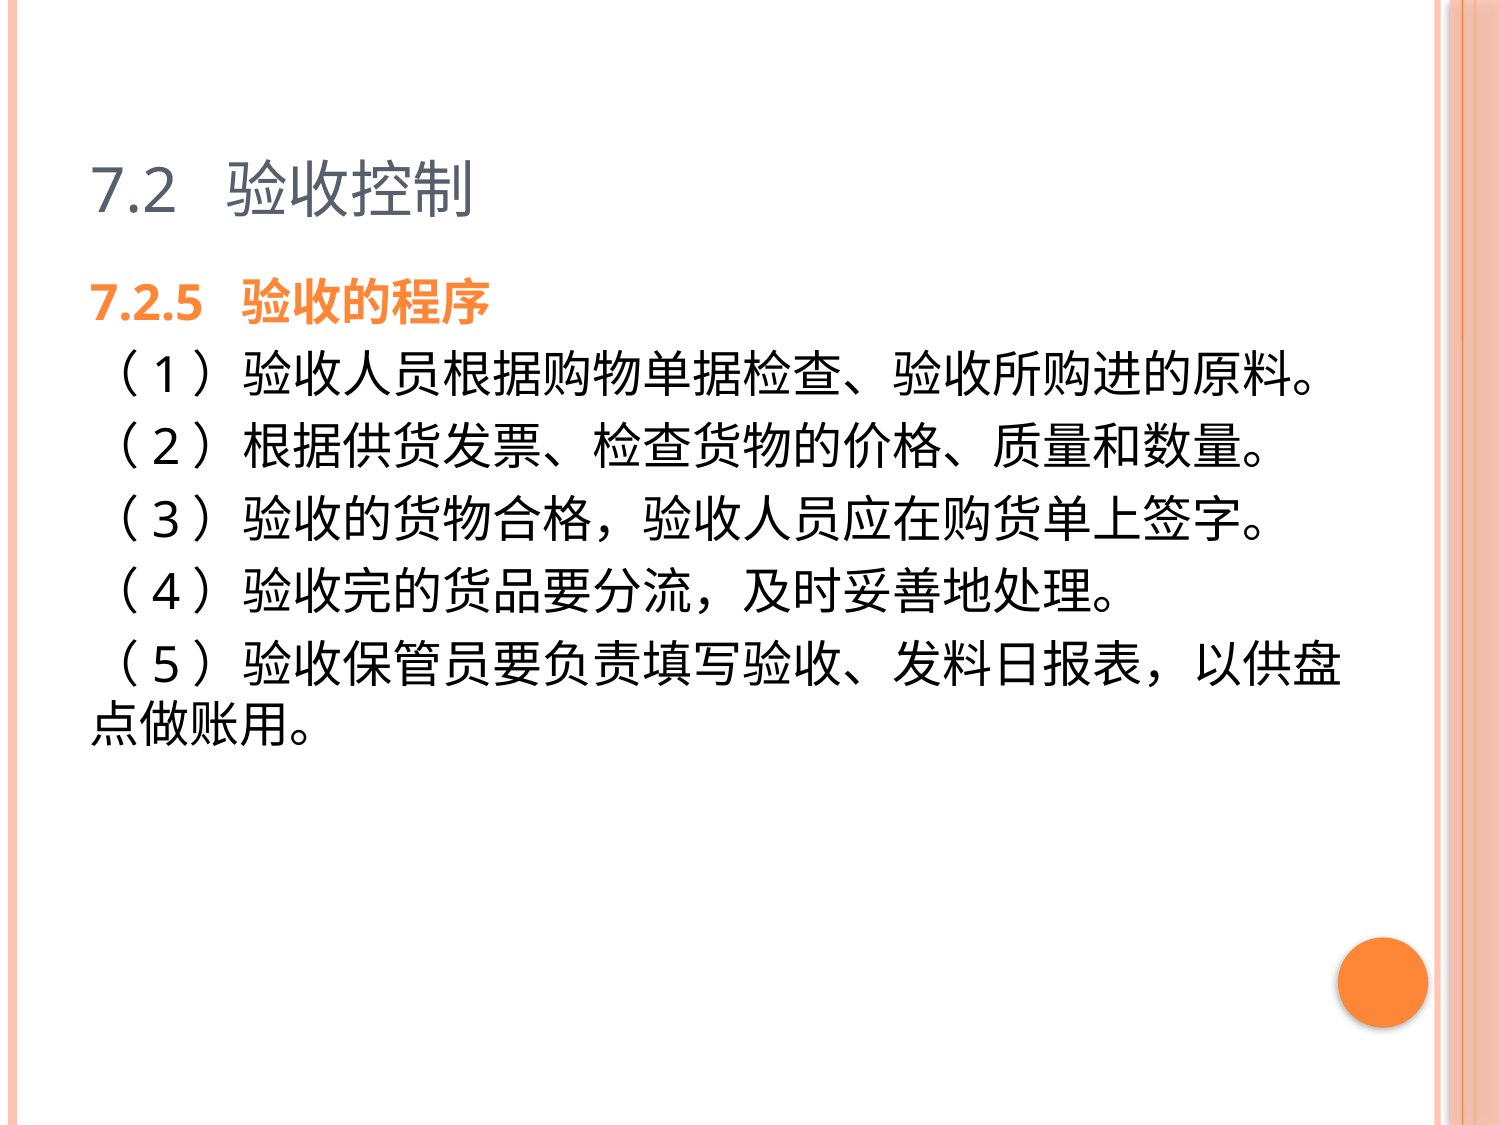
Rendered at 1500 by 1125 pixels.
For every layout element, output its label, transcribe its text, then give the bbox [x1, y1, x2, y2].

title 7.2 验收控制 [75, 45, 1300, 233]
list 7.2.5 验收的程序 （1）验收人员根据购物单据检查、验收所购进的原料。 （2）根据供货发票、检查货物的价格、质量和数量。 （3）验收的货物合格，验收人员应在购货单上签字。 （4）验收完的货品要分流，及时妥善地处理。 （5）验收保管员要负责填写验收、发料日报表，以供盘点做账用。 [74, 262, 1374, 1063]
